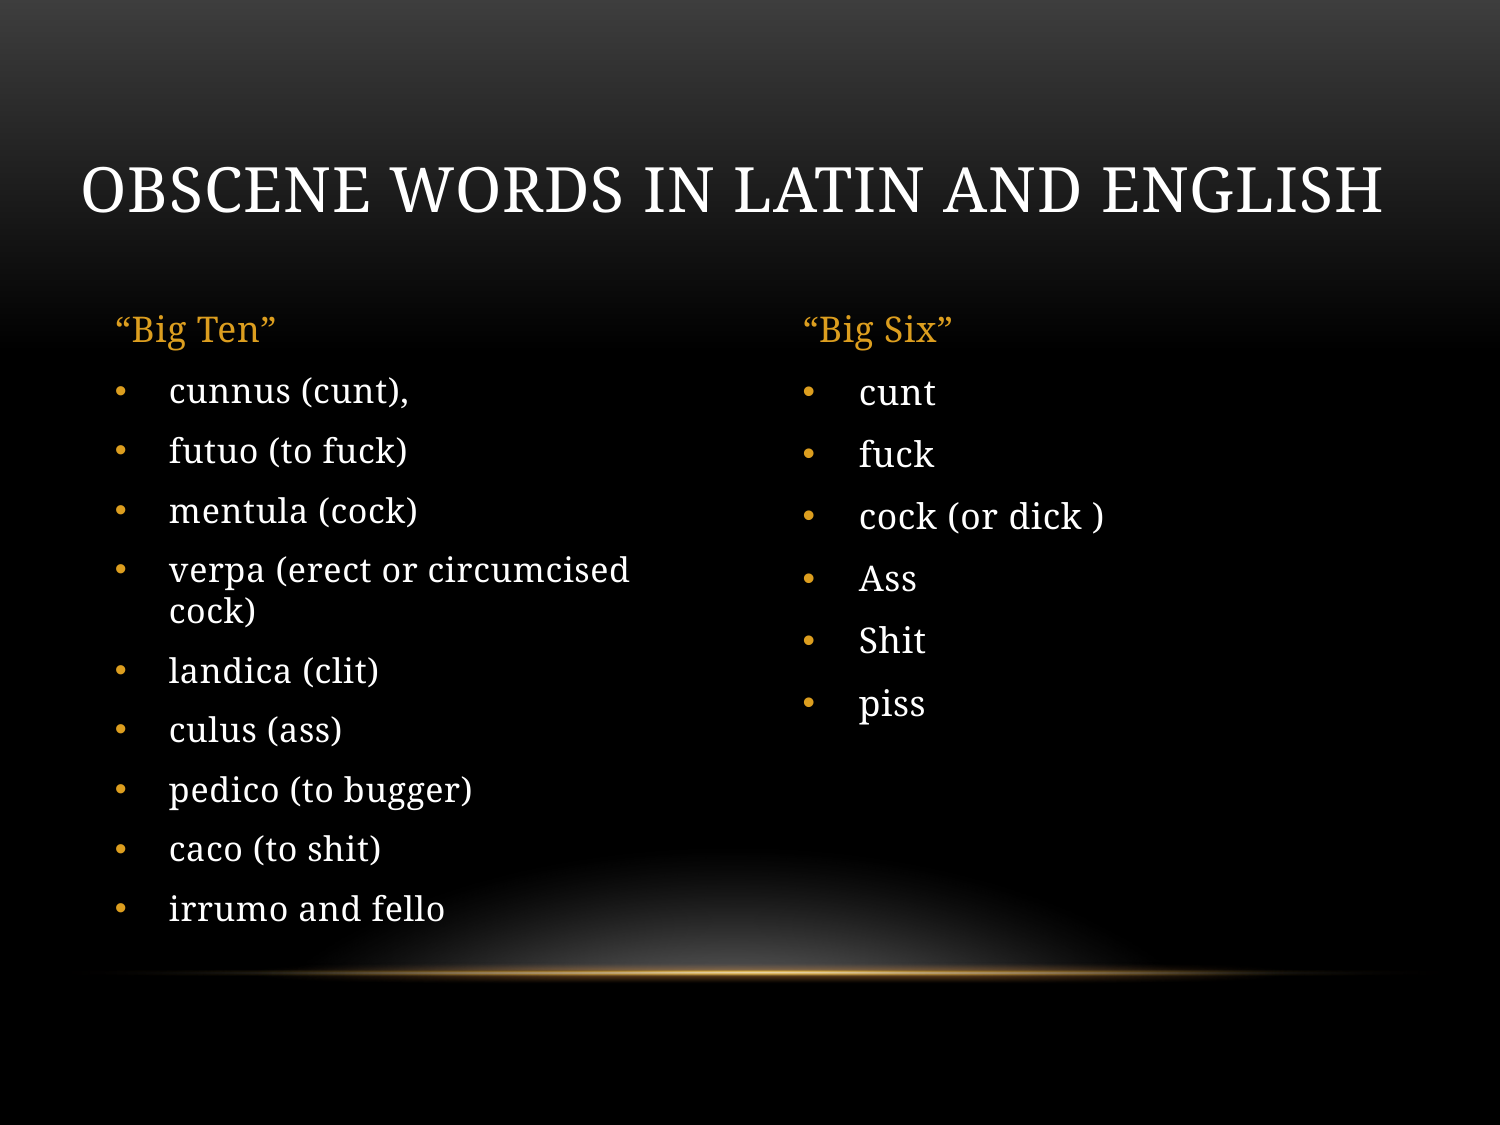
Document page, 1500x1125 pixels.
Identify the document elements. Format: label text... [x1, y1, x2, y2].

list “Big Ten” [99, 262, 713, 357]
list cunnus (cunt), futuo (to fuck) mentula (cock) verpa (erect or circumcised cock) landica (clit) culus (ass) pedico (to bugger) caco (to shit) irrumo and fello [99, 362, 713, 938]
title Obscene words in Latin And English [64, 45, 1459, 233]
list cunt fuck cock (or dick ) Ass Shit piss [787, 362, 1400, 938]
list “Big Six” [787, 262, 1400, 357]
picture [0, 0, 1500, 1125]
